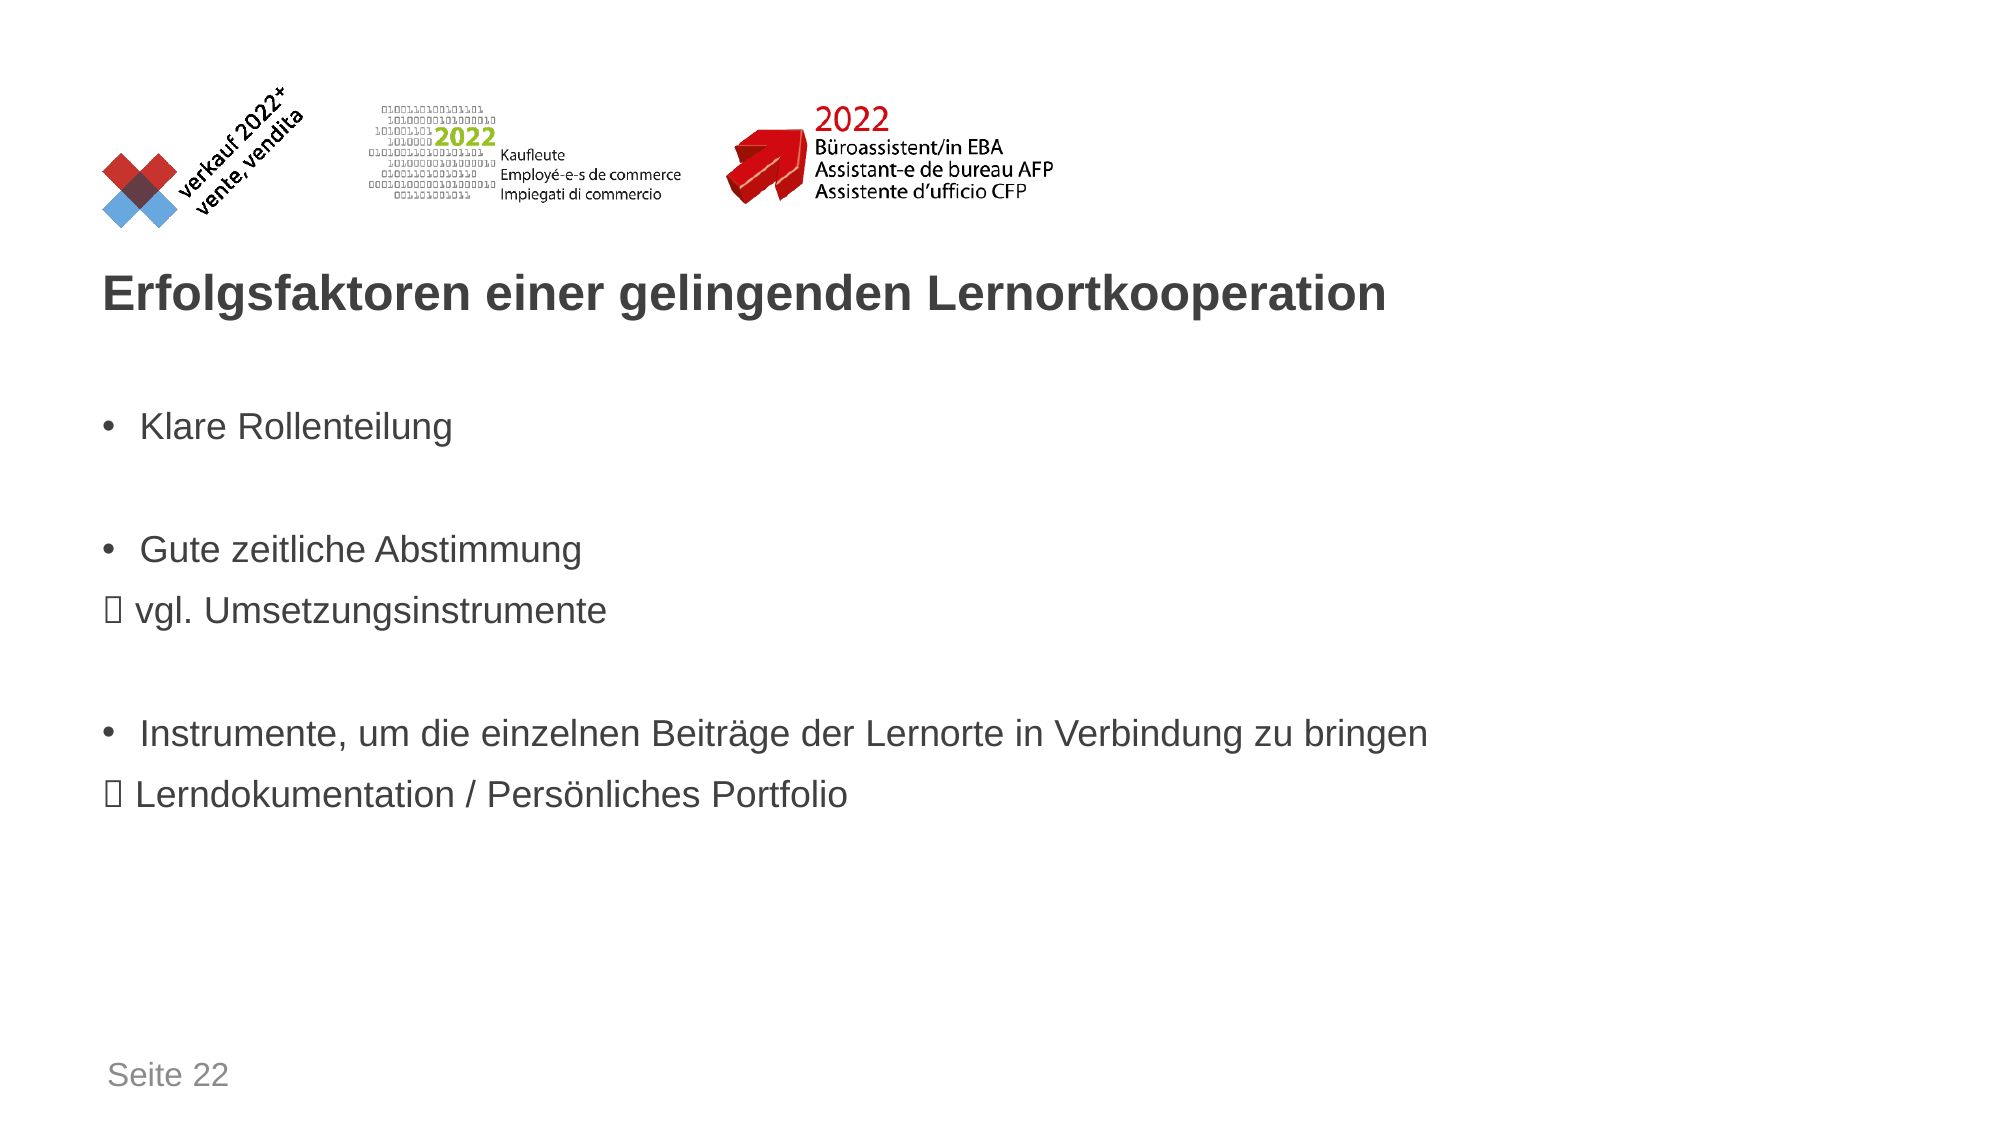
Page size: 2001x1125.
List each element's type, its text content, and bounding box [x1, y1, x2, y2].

picture [102, 87, 303, 228]
picture [726, 106, 1053, 204]
list Klare Rollenteilung Gute zeitliche Abstimmung  vgl. Umsetzungsinstrumente Instrumente, um die einzelnen Beiträge der Lernorte in Verbindung zu bringen  Lerndokumentation / Persönliches Portfolio [102, 407, 1940, 1037]
picture [369, 106, 681, 204]
slide_number Seite 22 [92, 1042, 346, 1103]
title Erfolgsfaktoren einer gelingenden Lernortkooperation [102, 267, 1940, 407]
